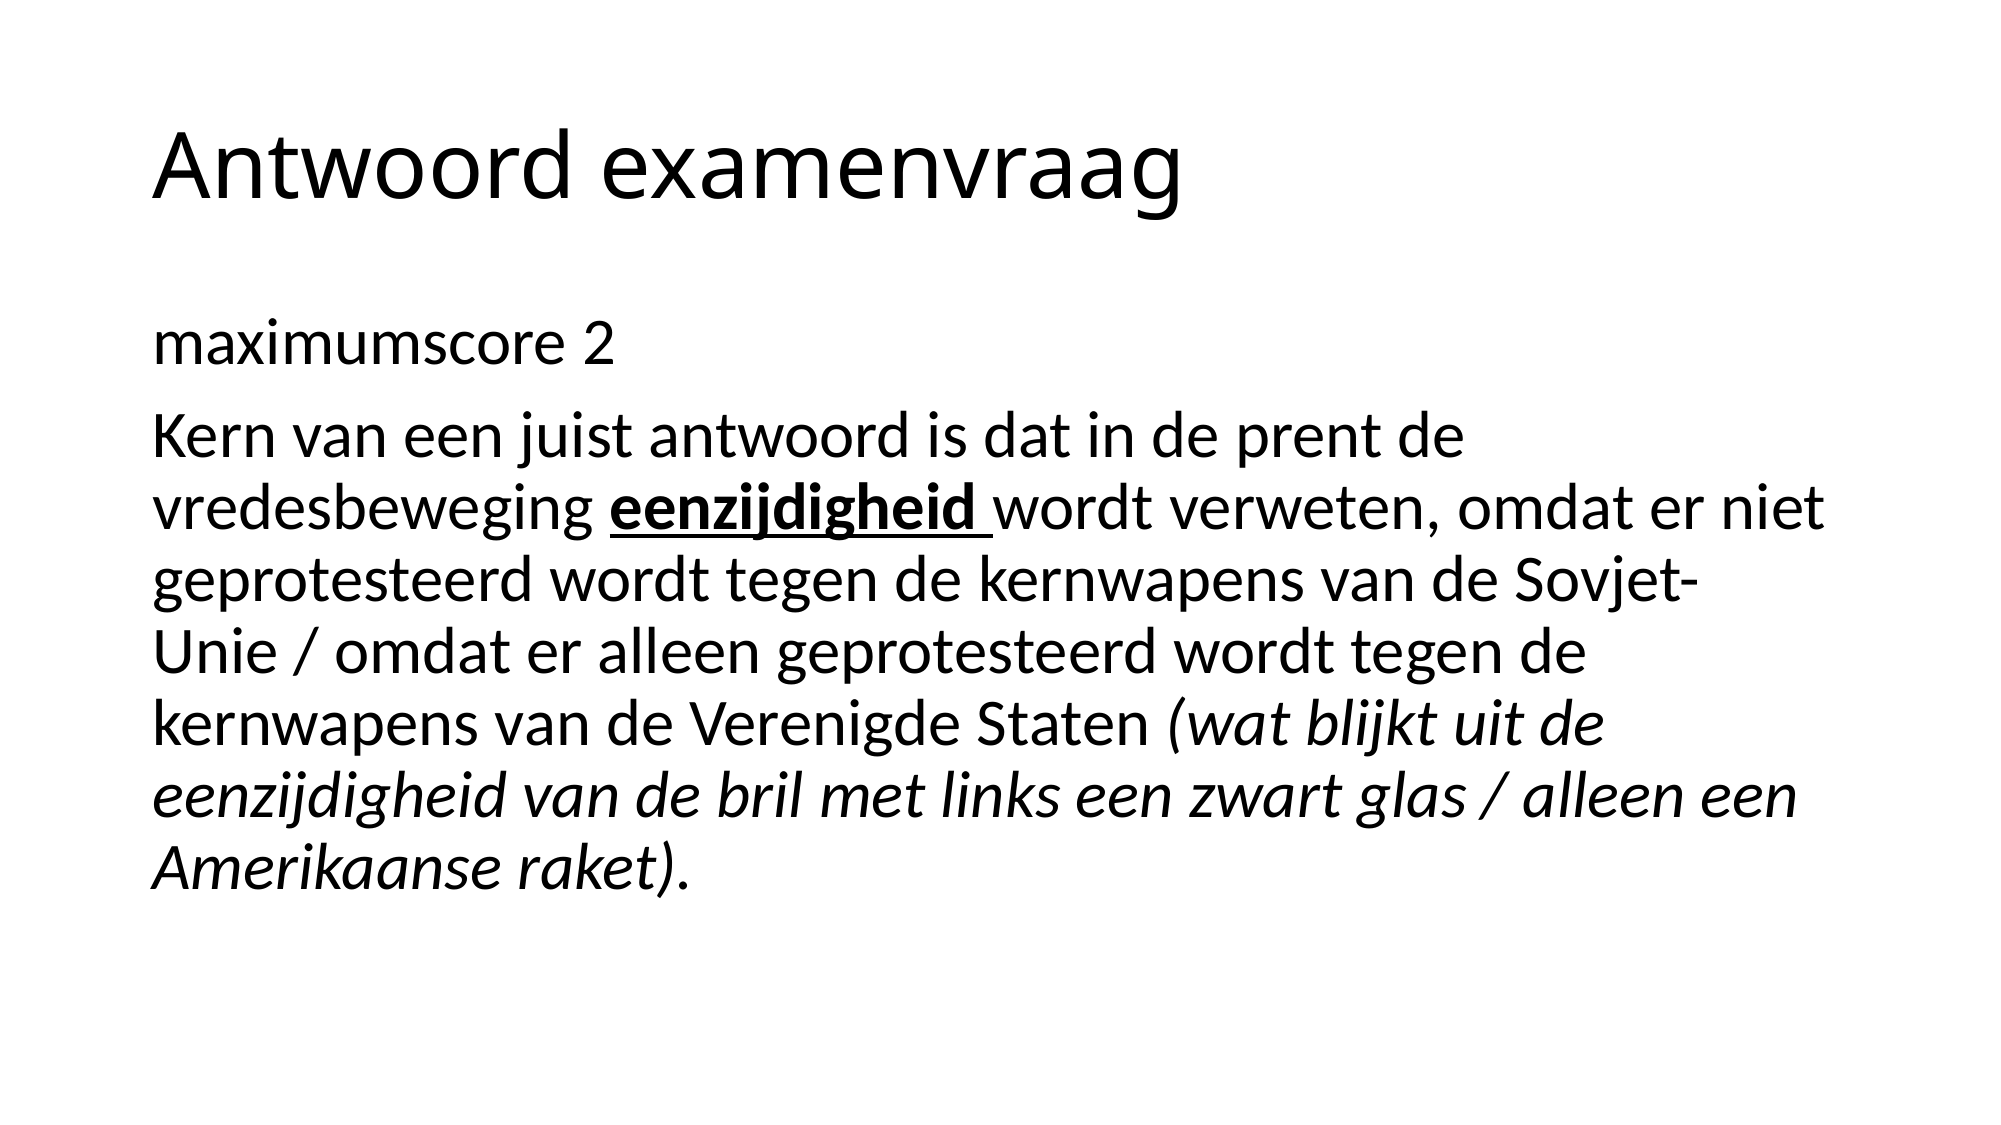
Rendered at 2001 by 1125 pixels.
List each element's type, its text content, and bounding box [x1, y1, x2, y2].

title Antwoord examenvraag [137, 59, 1863, 278]
list maximumscore 2 Kern van een juist antwoord is dat in de prent de vredesbeweging eenzijdigheid wordt verweten, omdat er niet geprotesteerd wordt tegen de kernwapens van de Sovjet-Unie / omdat er alleen geprotesteerd wordt tegen de kernwapens van de Verenigde Staten (wat blijkt uit de eenzijdigheid van de bril met links een zwart glas / alleen een Amerikaanse raket). [137, 299, 1863, 1014]
